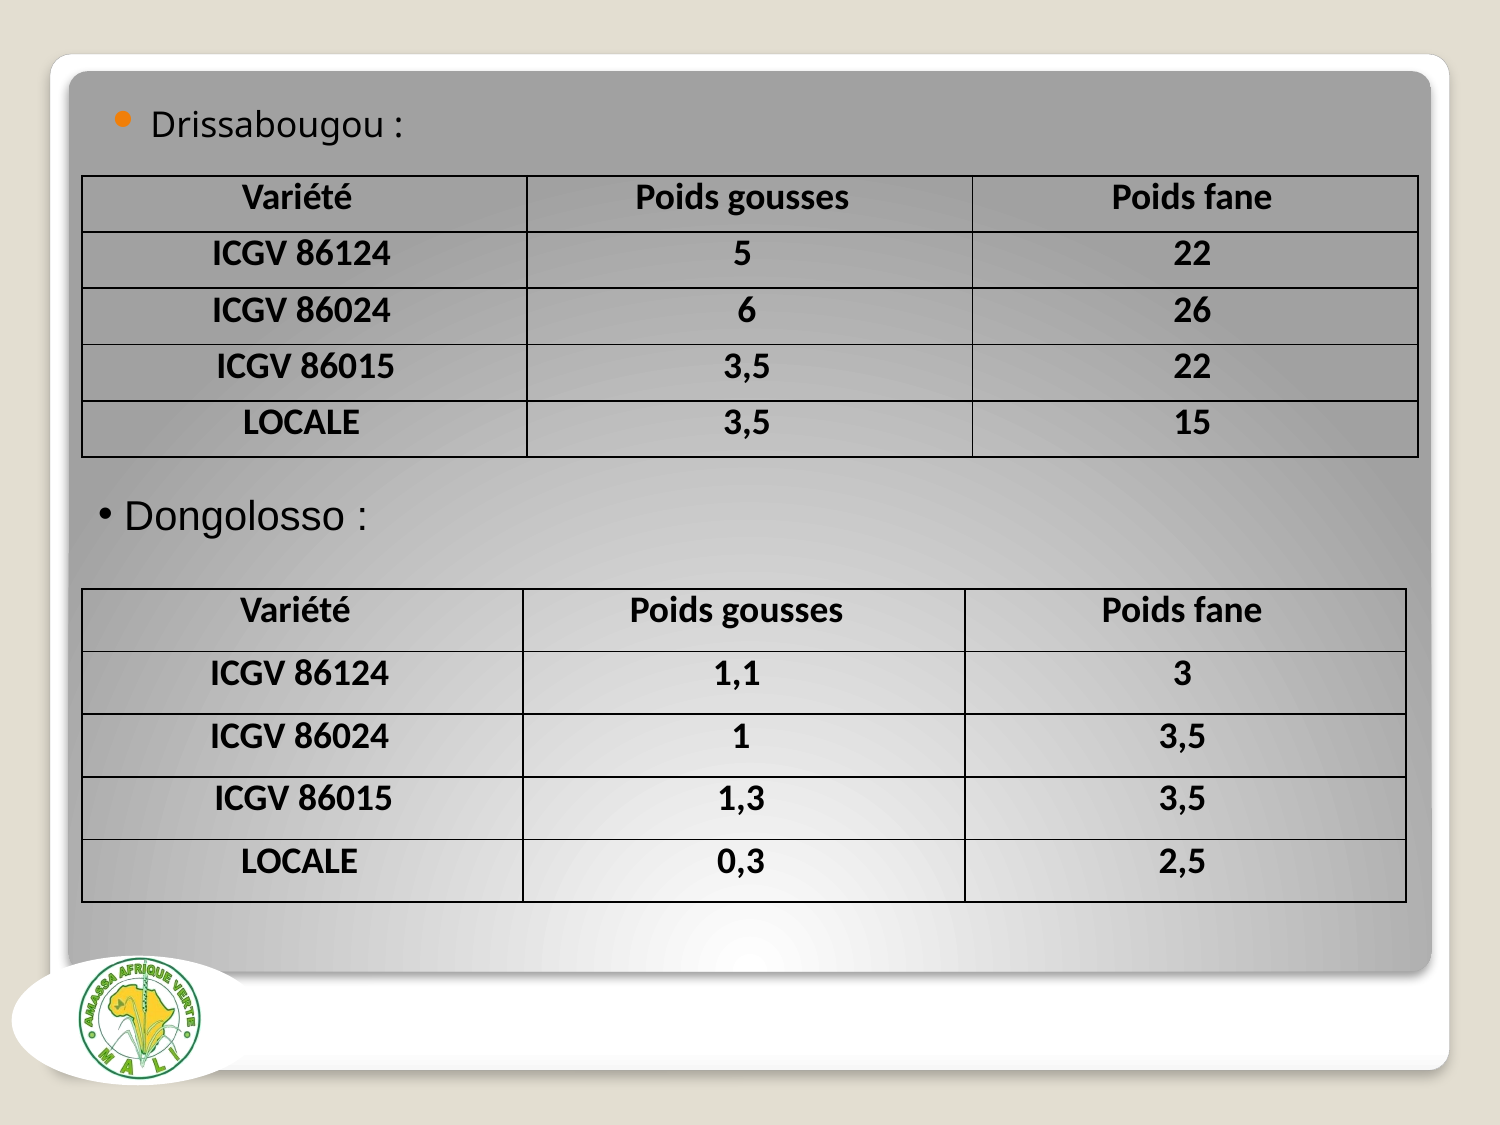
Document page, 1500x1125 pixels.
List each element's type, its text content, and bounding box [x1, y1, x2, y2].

table_cell 22 [973, 233, 1417, 287]
table_header Poids gousses [524, 590, 964, 651]
table_cell 3,5 [528, 402, 972, 456]
table_header Variété [83, 177, 526, 231]
table_cell 3,5 [966, 778, 1405, 839]
table_cell 5 [528, 233, 972, 287]
table_cell 3,5 [966, 715, 1405, 776]
table_cell 1,3 [524, 778, 964, 839]
table_cell 15 [973, 402, 1417, 456]
table_cell LOCALE [83, 840, 522, 901]
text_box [11, 948, 265, 1091]
table_cell 1,1 [524, 652, 964, 713]
table_cell ICGV 86015 [83, 345, 526, 400]
table_cell 26 [973, 289, 1417, 344]
table_header Poids fane [973, 177, 1417, 231]
table_cell ICGV 86124 [83, 233, 526, 287]
table_cell 2,5 [966, 840, 1405, 901]
table_header Poids fane [966, 590, 1405, 651]
table_cell ICGV 86015 [83, 778, 522, 839]
table_header Variété [83, 590, 522, 651]
table_cell 22 [973, 345, 1417, 400]
table_cell 3,5 [528, 345, 972, 400]
text_box Dongolosso : [83, 480, 407, 546]
table_cell 0,3 [524, 840, 964, 901]
table_cell LOCALE [83, 402, 526, 456]
table_cell 6 [528, 289, 972, 344]
table_cell 1 [524, 715, 964, 776]
table_cell 3 [966, 652, 1405, 713]
list Drissabougou : [82, 86, 1425, 153]
table_cell ICGV 86124 [83, 652, 522, 713]
table_cell ICGV 86024 [83, 715, 522, 776]
table_cell ICGV 86024 [83, 289, 526, 344]
table_header Poids gousses [528, 177, 972, 231]
